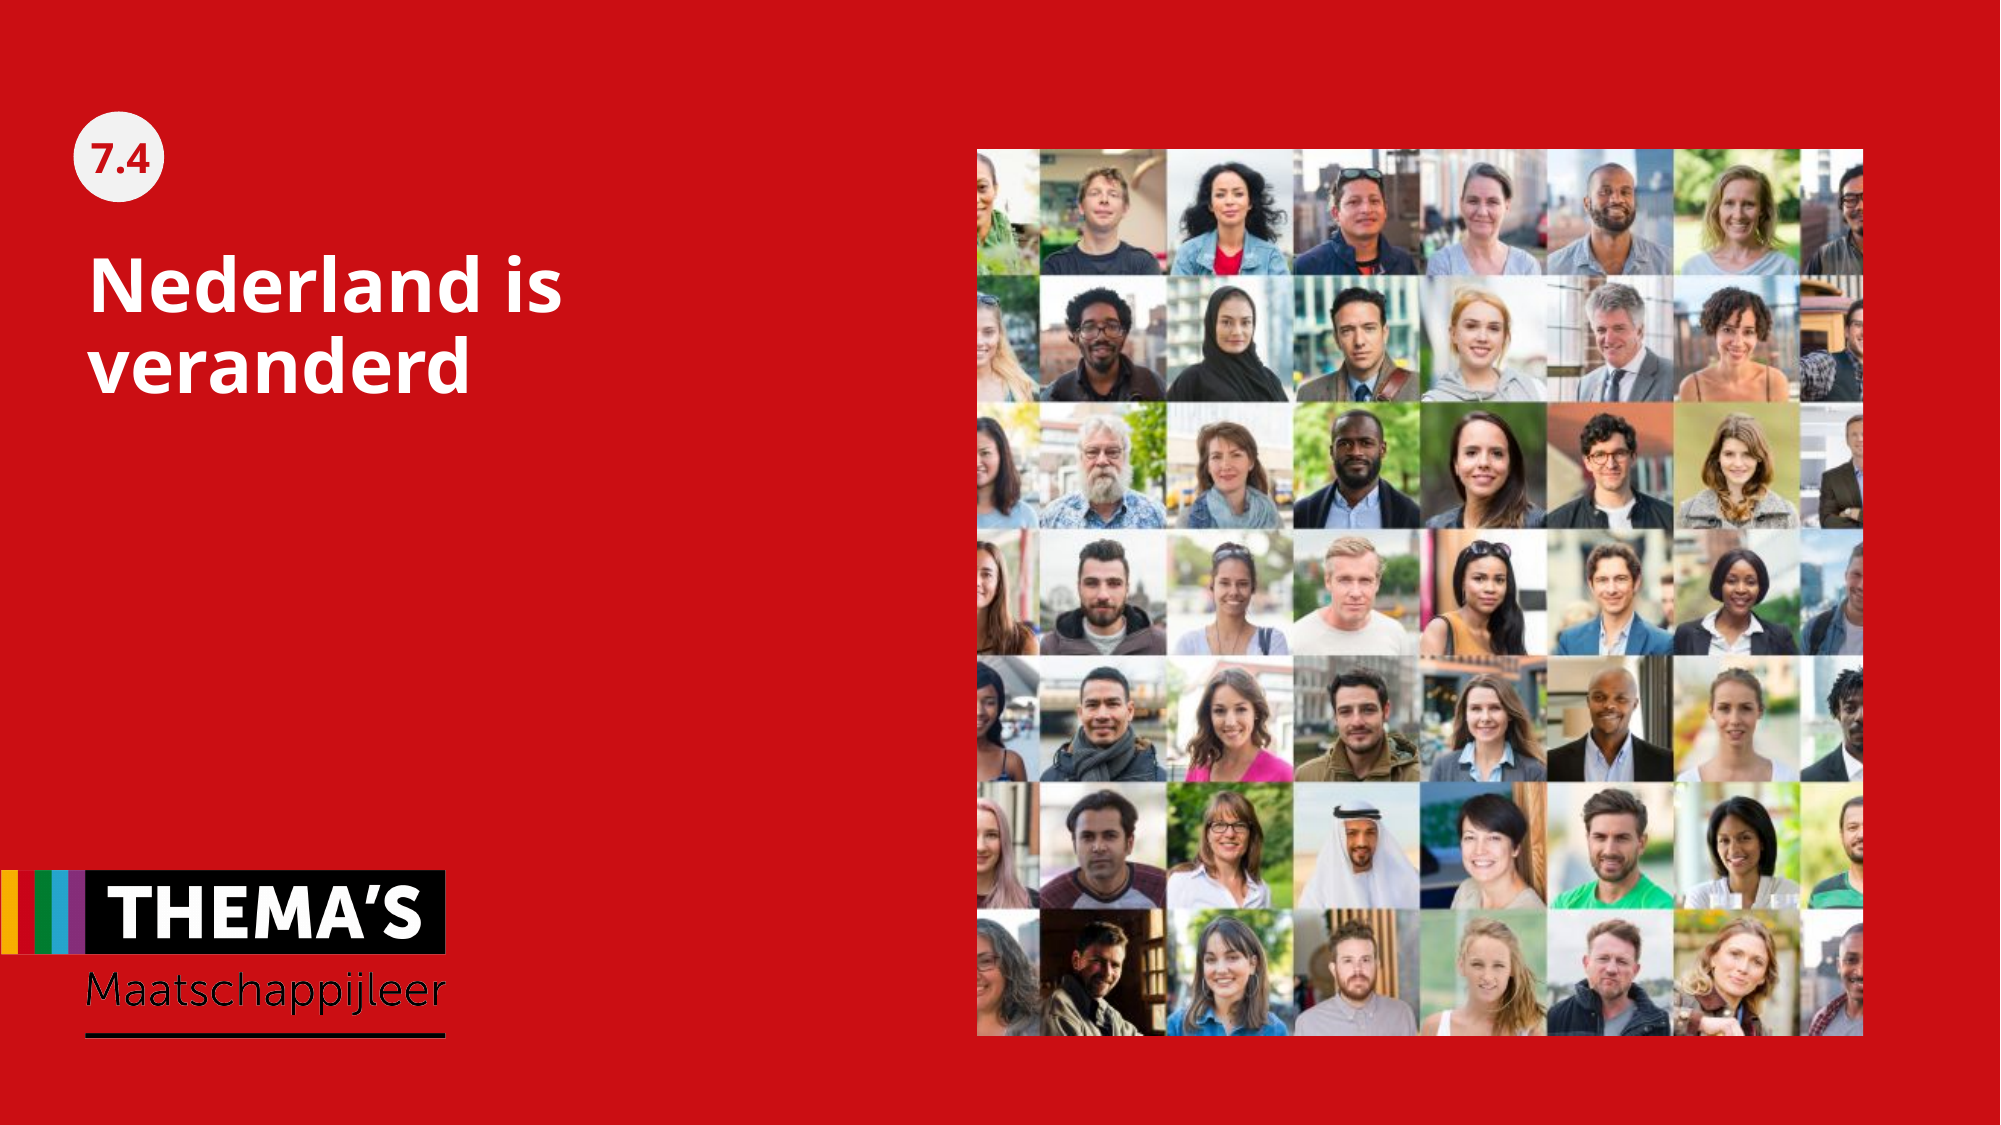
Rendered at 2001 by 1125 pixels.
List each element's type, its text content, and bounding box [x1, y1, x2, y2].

picture [0, 786, 474, 1125]
list Nederland is veranderd [72, 240, 928, 769]
title 7.4 [71, 102, 170, 190]
picture [977, 149, 1864, 1036]
